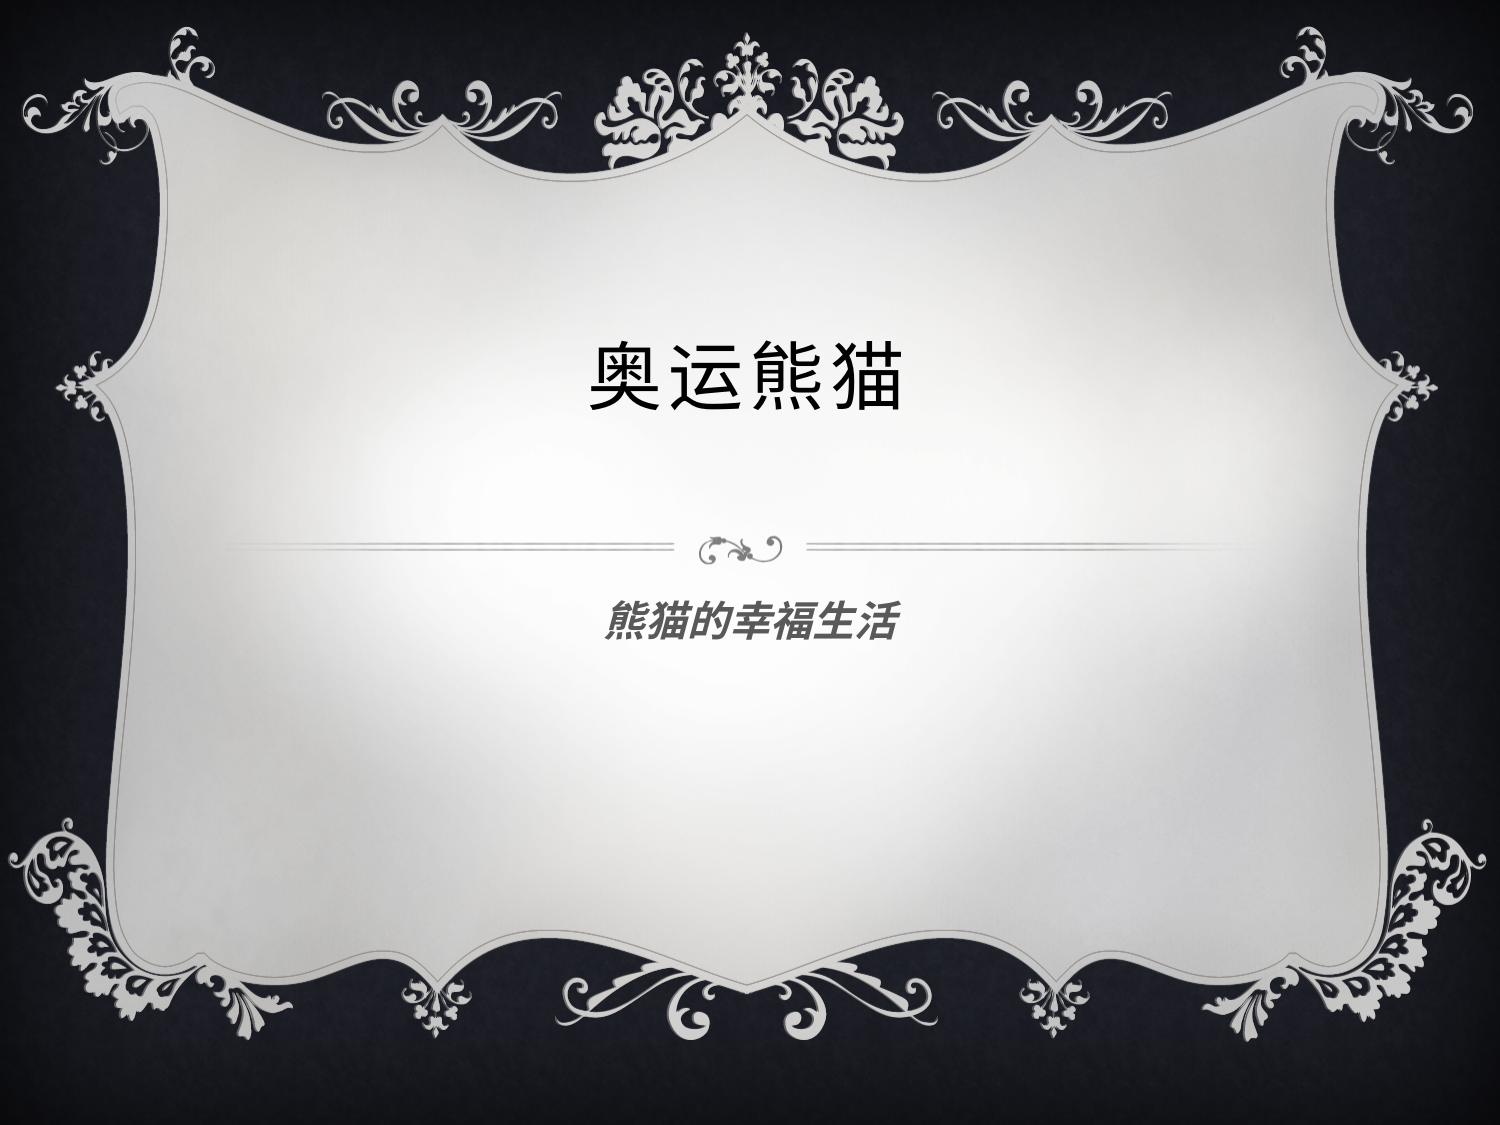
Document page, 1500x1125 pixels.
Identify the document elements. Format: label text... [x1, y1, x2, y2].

picture [0, 0, 1500, 459]
subtitle 熊猫的幸福生活 [225, 562, 1275, 688]
title 奥运熊猫 [225, 305, 1275, 518]
picture [0, 613, 1500, 1125]
